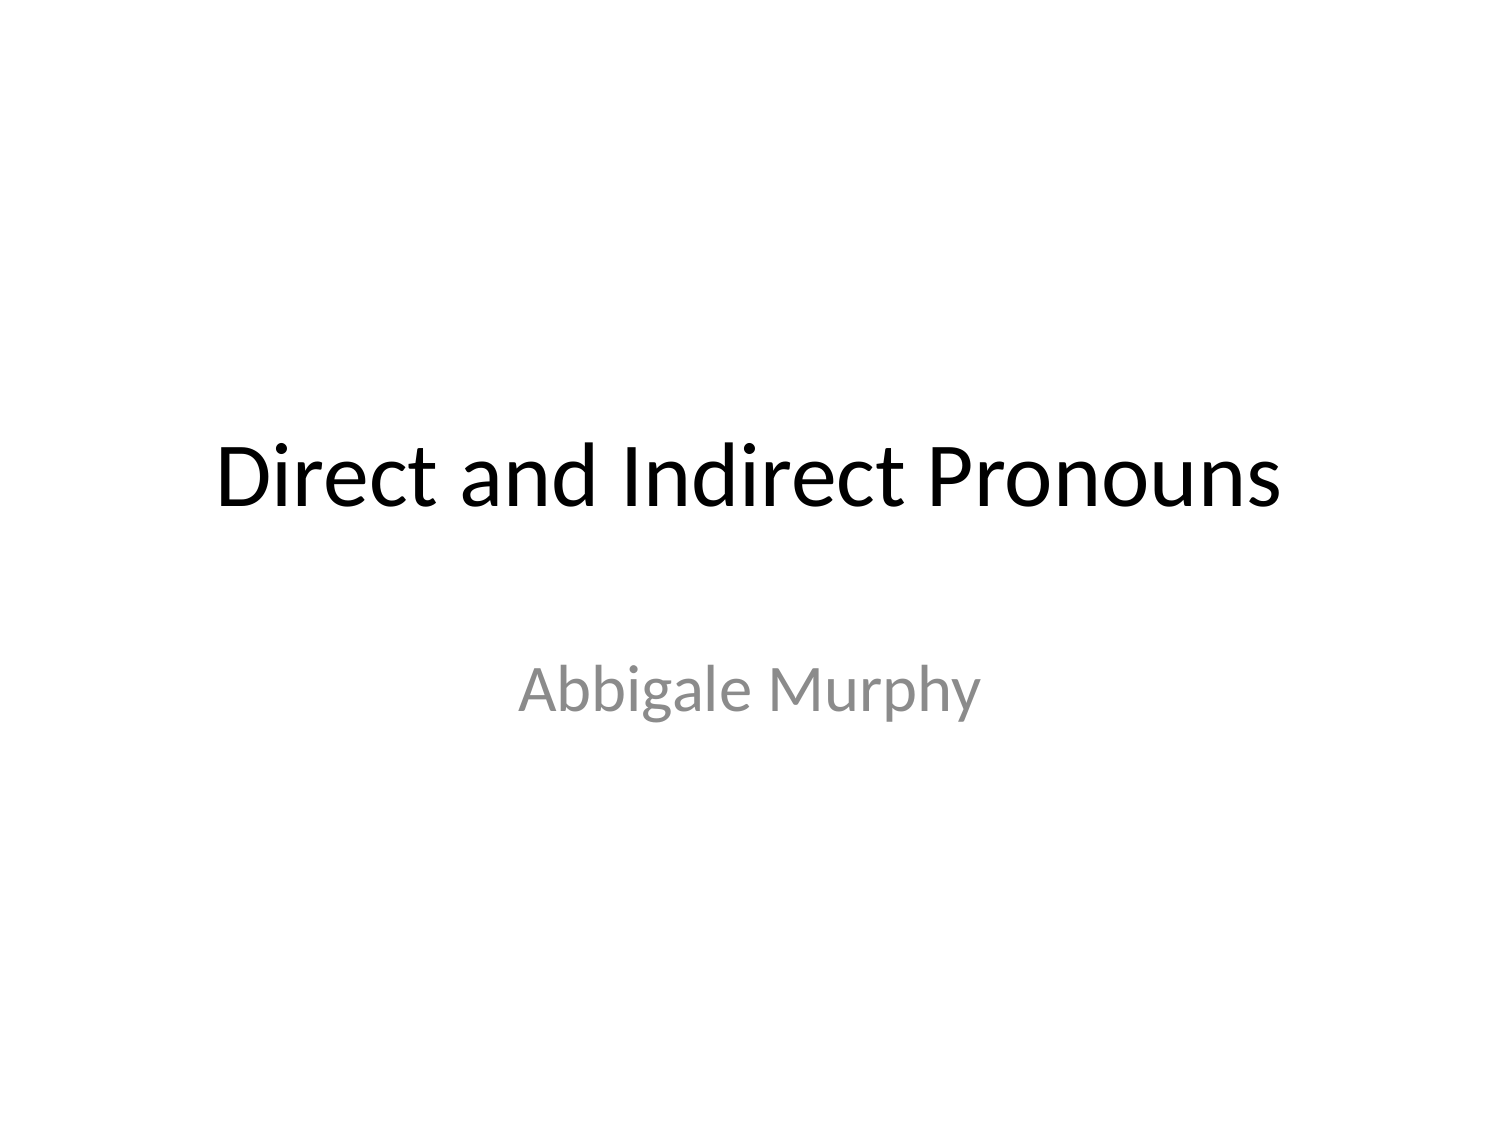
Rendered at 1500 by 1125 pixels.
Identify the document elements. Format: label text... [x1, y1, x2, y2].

subtitle Abbigale Murphy [225, 637, 1275, 925]
title Direct and Indirect Pronouns [112, 349, 1388, 591]
